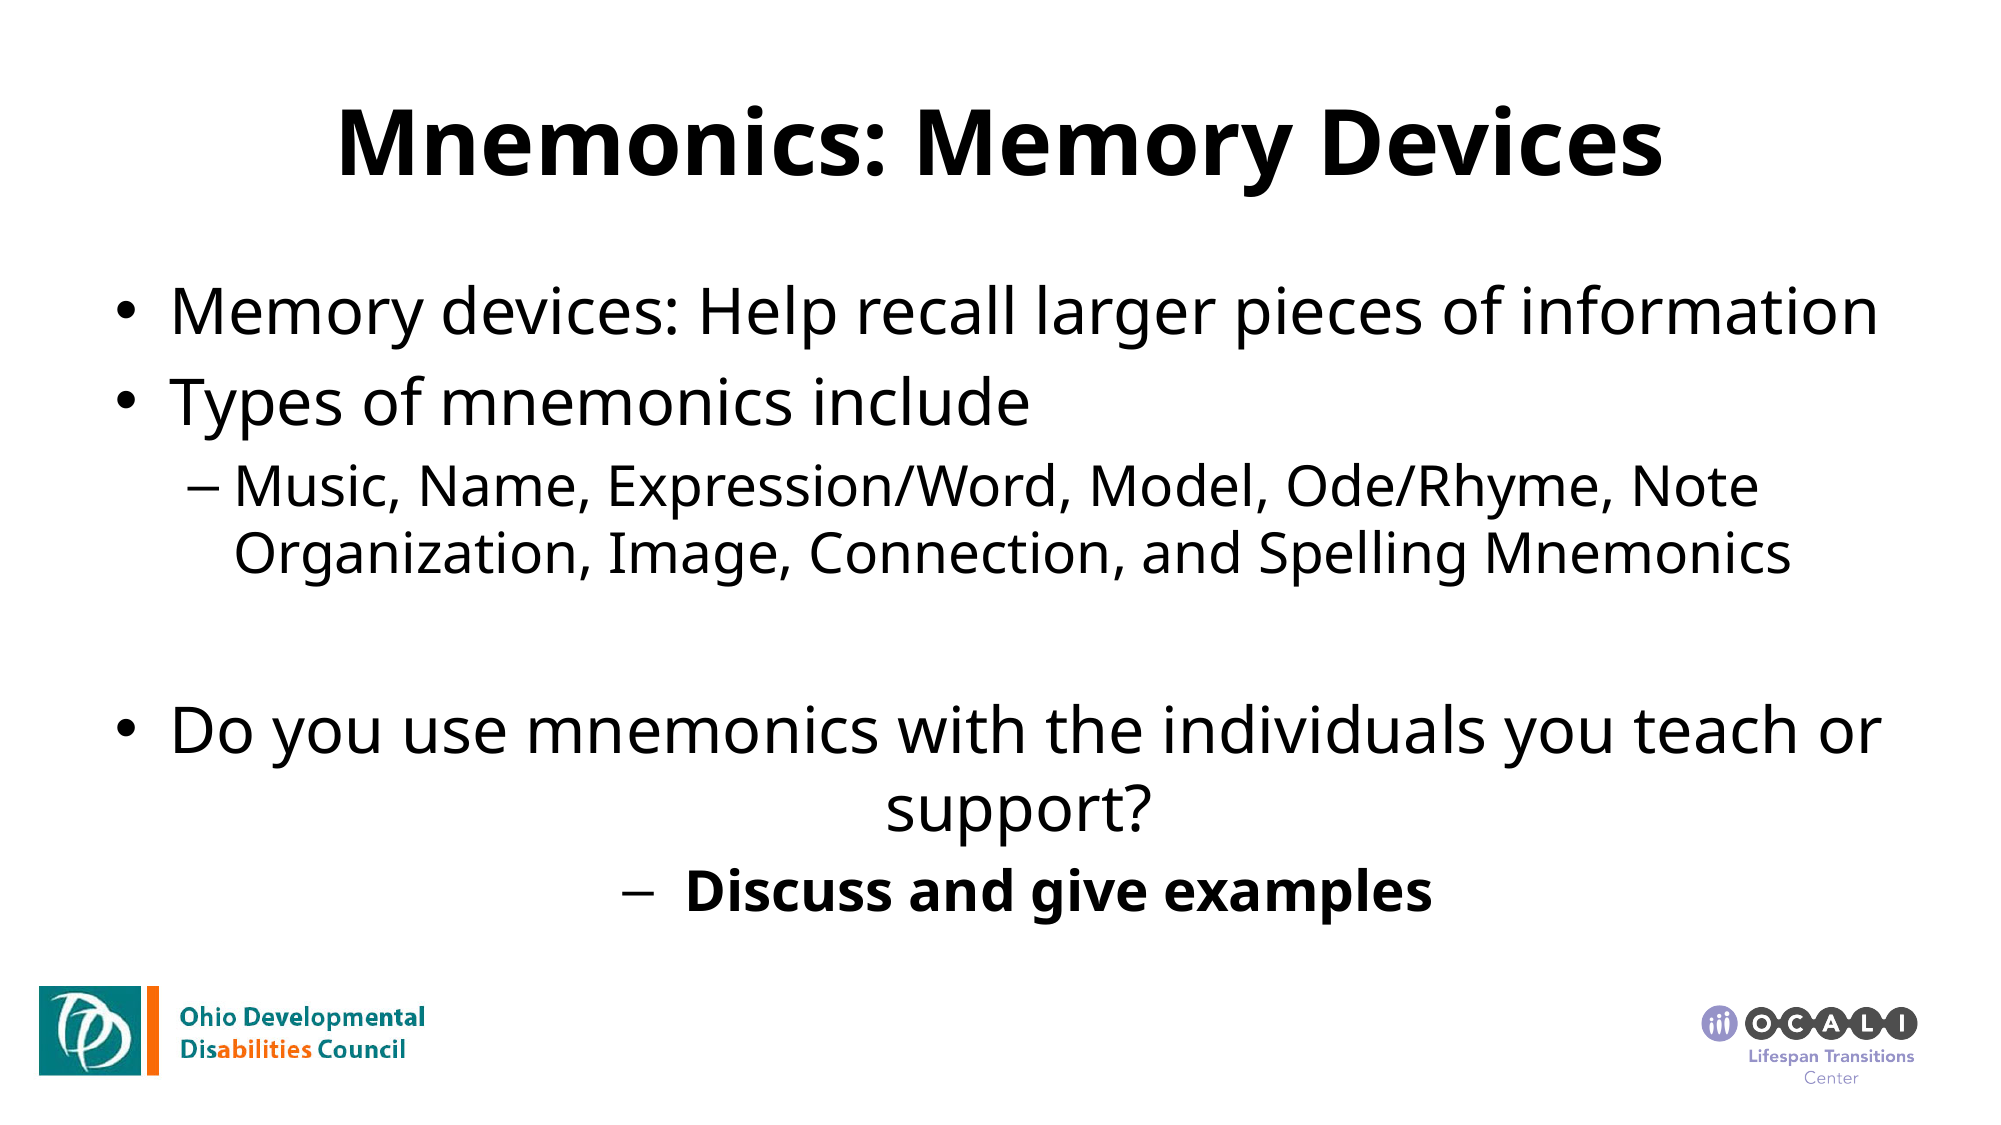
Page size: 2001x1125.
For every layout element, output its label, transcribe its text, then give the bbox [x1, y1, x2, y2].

title Mnemonics: Memory Devices [99, 45, 1900, 233]
picture [1697, 1001, 1923, 1088]
picture [26, 986, 471, 1085]
list Memory devices: Help recall larger pieces of information Types of mnemonics include Music, Name, Expression/Word, Model, Ode/Rhyme, Note Organization, Image, Connection, and Spelling Mnemonics Do you use mnemonics with the individuals you teach or support? Discuss and give examples [99, 262, 1900, 1005]
